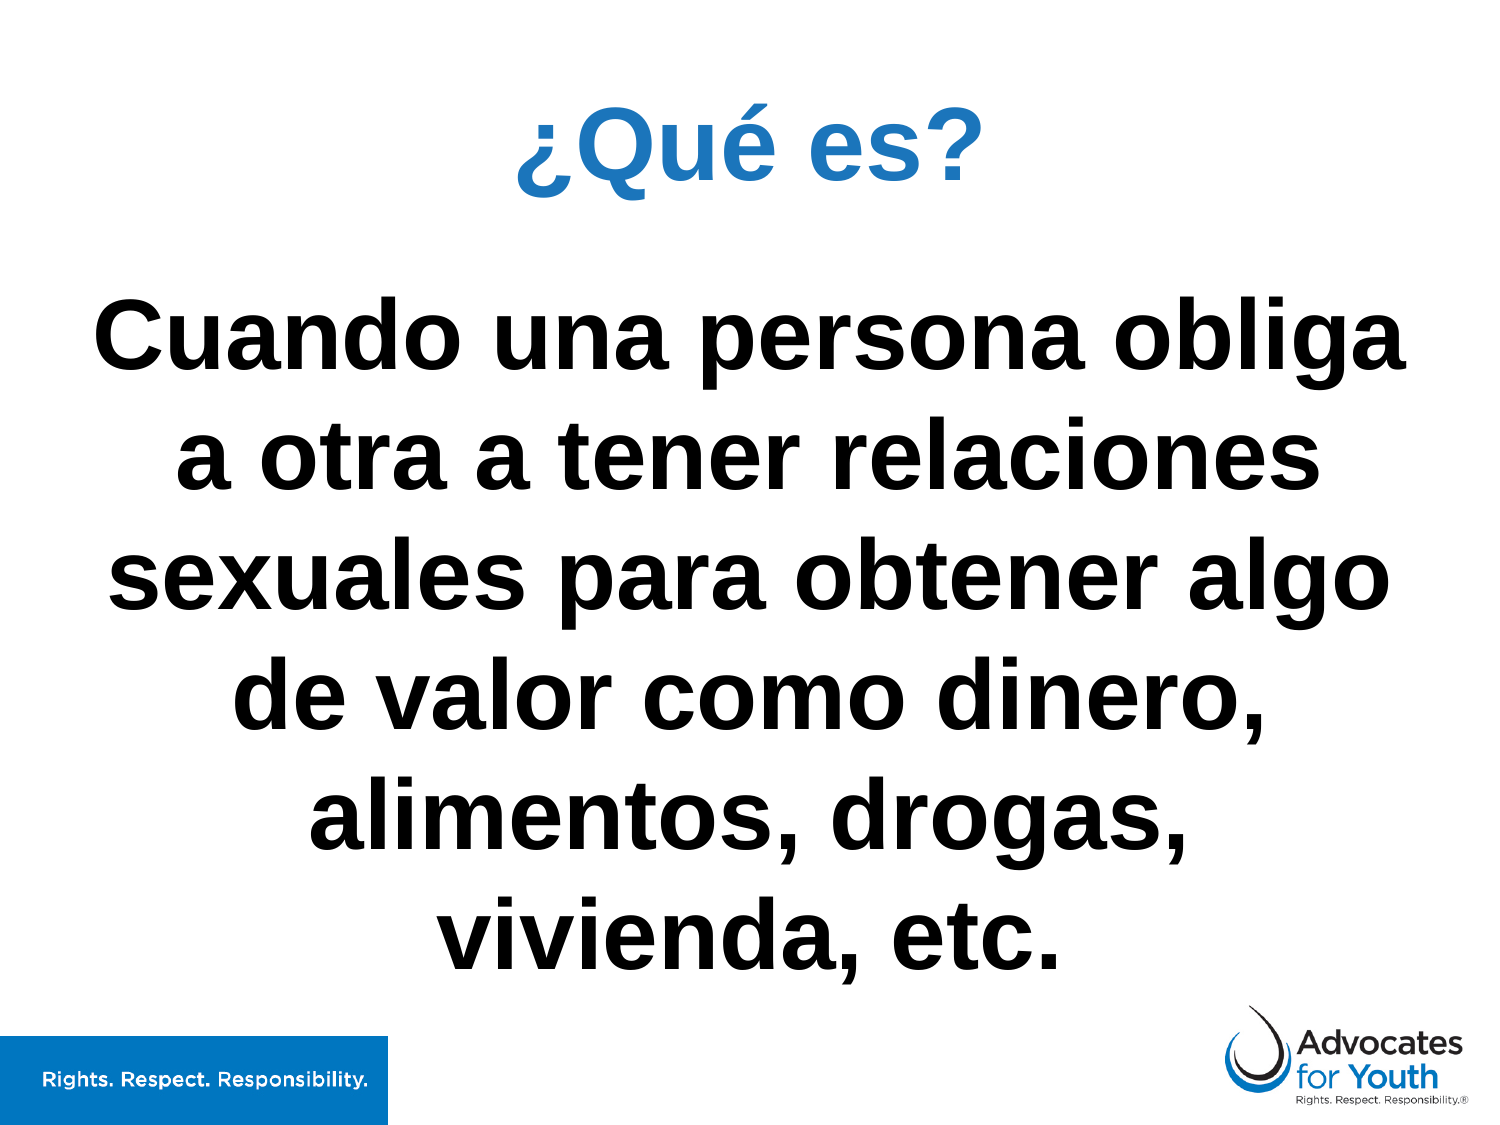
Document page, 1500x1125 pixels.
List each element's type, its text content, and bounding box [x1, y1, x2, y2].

picture [1199, 990, 1500, 1125]
title ¿Qué es? [75, 45, 1425, 233]
list Cuando una persona obliga a otra a tener relaciones sexuales para obtener algo de valor como dinero, alimentos, drogas, vivienda, etc. [75, 262, 1425, 1005]
picture [0, 1036, 388, 1125]
